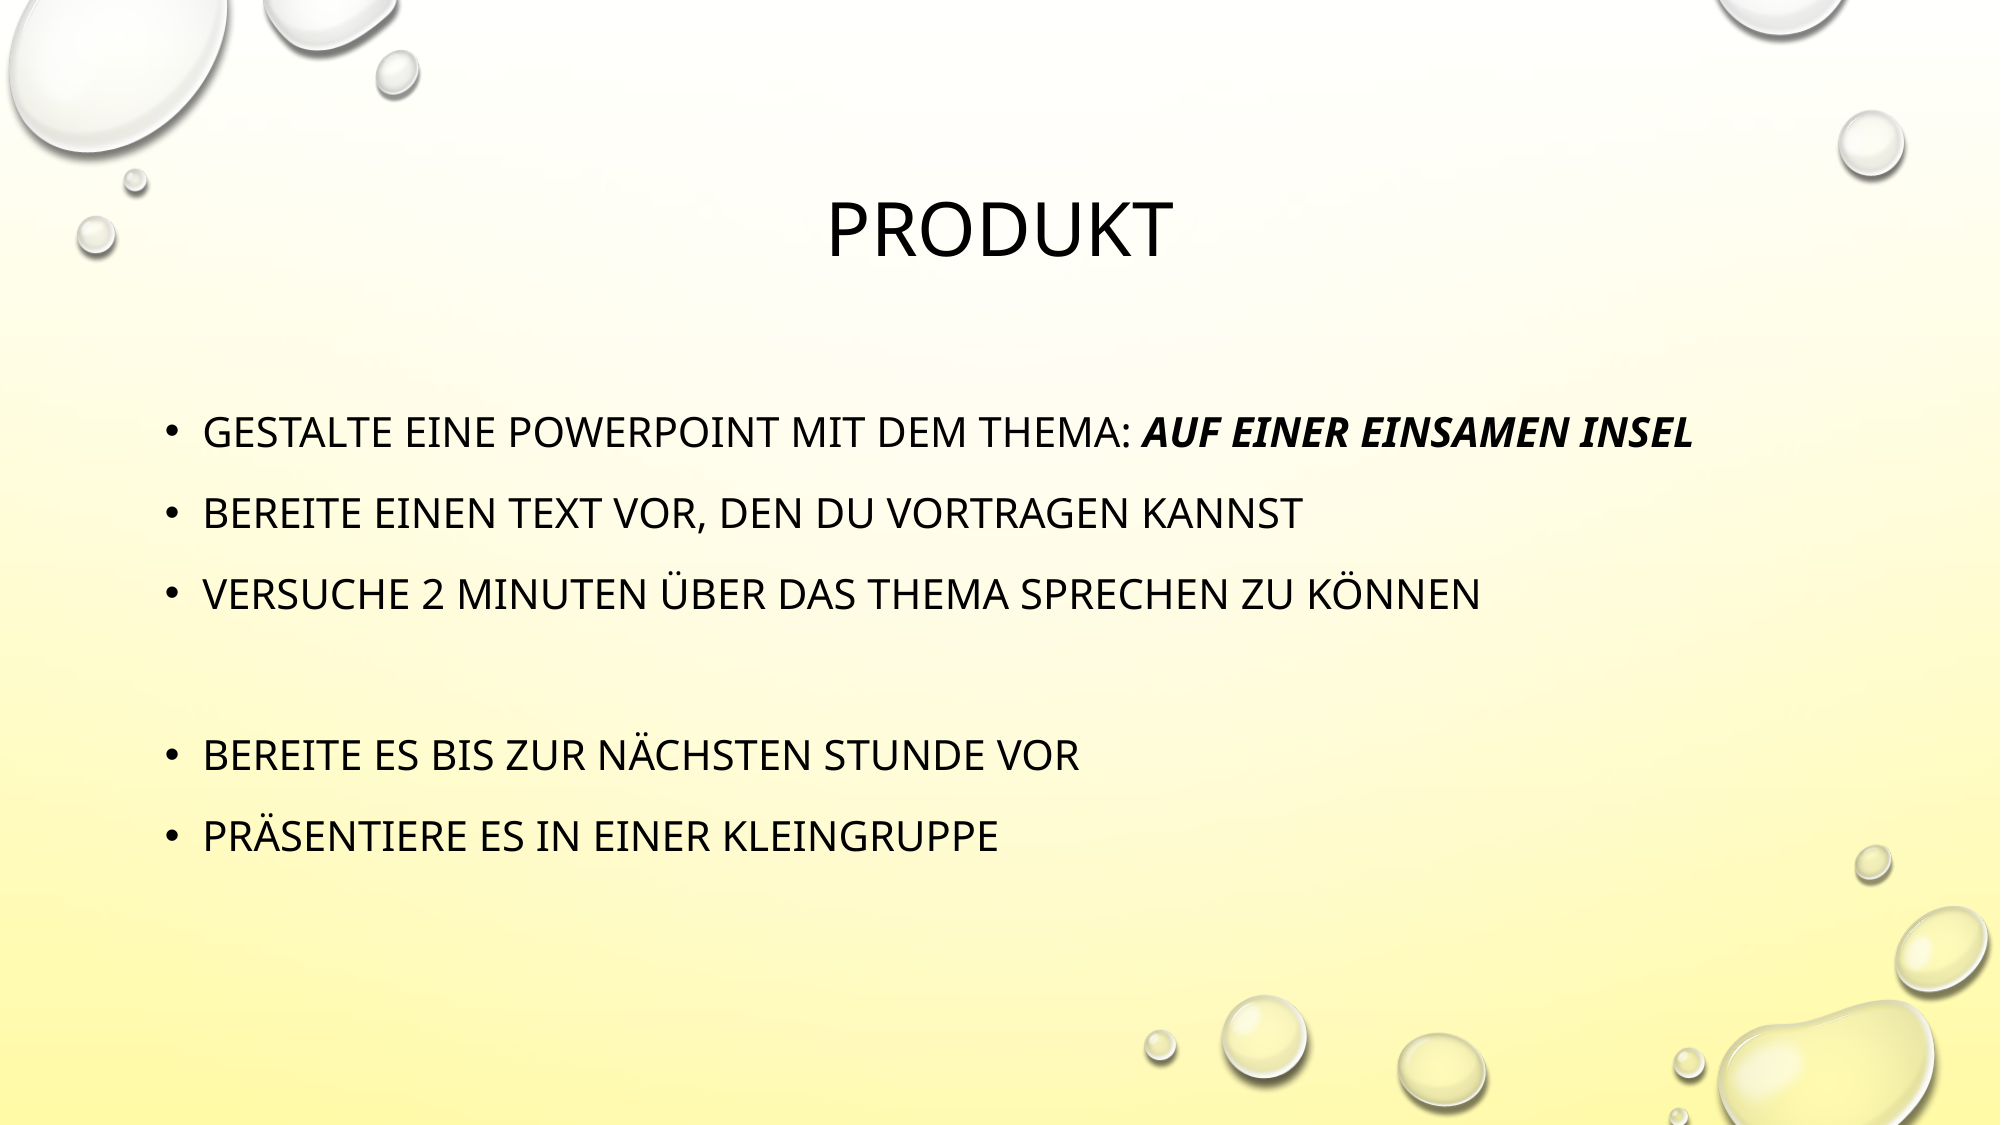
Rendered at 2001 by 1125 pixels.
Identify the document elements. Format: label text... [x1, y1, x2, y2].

title Produkt [149, 101, 1851, 364]
picture [0, 0, 2000, 1125]
list Gestalte eine PowerPoint mit dem Thema: Auf einer einsamen Insel Bereite einen Text vor, den du vortragen kannst Versuche 2 Minuten Über das Thema Sprechen zu können Bereite es bis zur Nächsten Stunde vor Präsentiere es in einer Kleingruppe [149, 388, 1850, 950]
